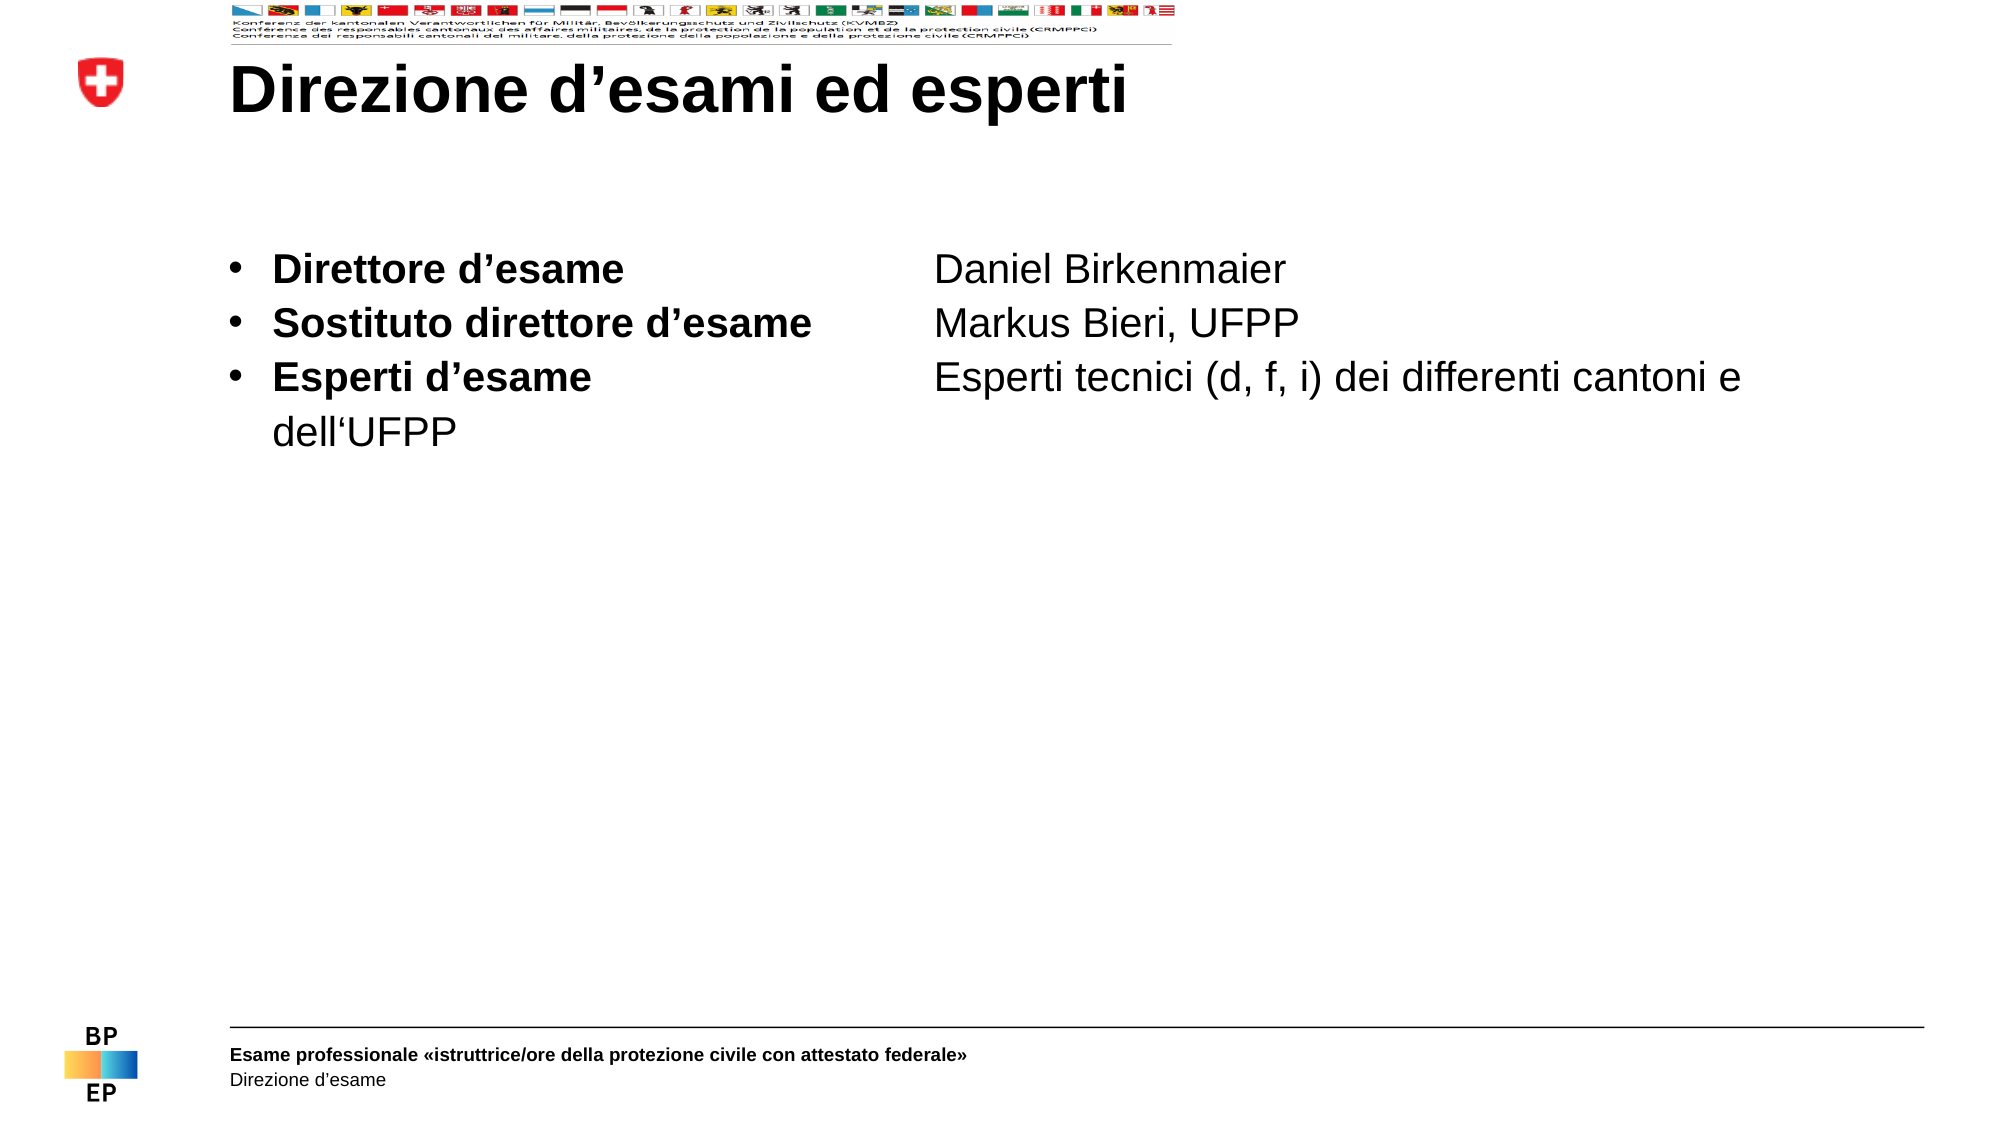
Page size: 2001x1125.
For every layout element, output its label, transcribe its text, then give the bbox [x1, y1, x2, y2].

title Direzione d’esami ed esperti [229, 50, 1922, 199]
list Direttore d’esame Daniel Birkenmaier Sostituto direttore d’esame Markus Bieri, UFPP Esperti d’esame Esperti tecnici (d, f, i) dei differenti cantoni e dell‘UFPP [228, 237, 1922, 981]
picture [229, 4, 1175, 46]
footer Esame professionale «istruttrice/ore della protezione civile con attestato federale» Direzione d’esame [229, 1040, 1177, 1088]
picture [61, 1021, 140, 1106]
